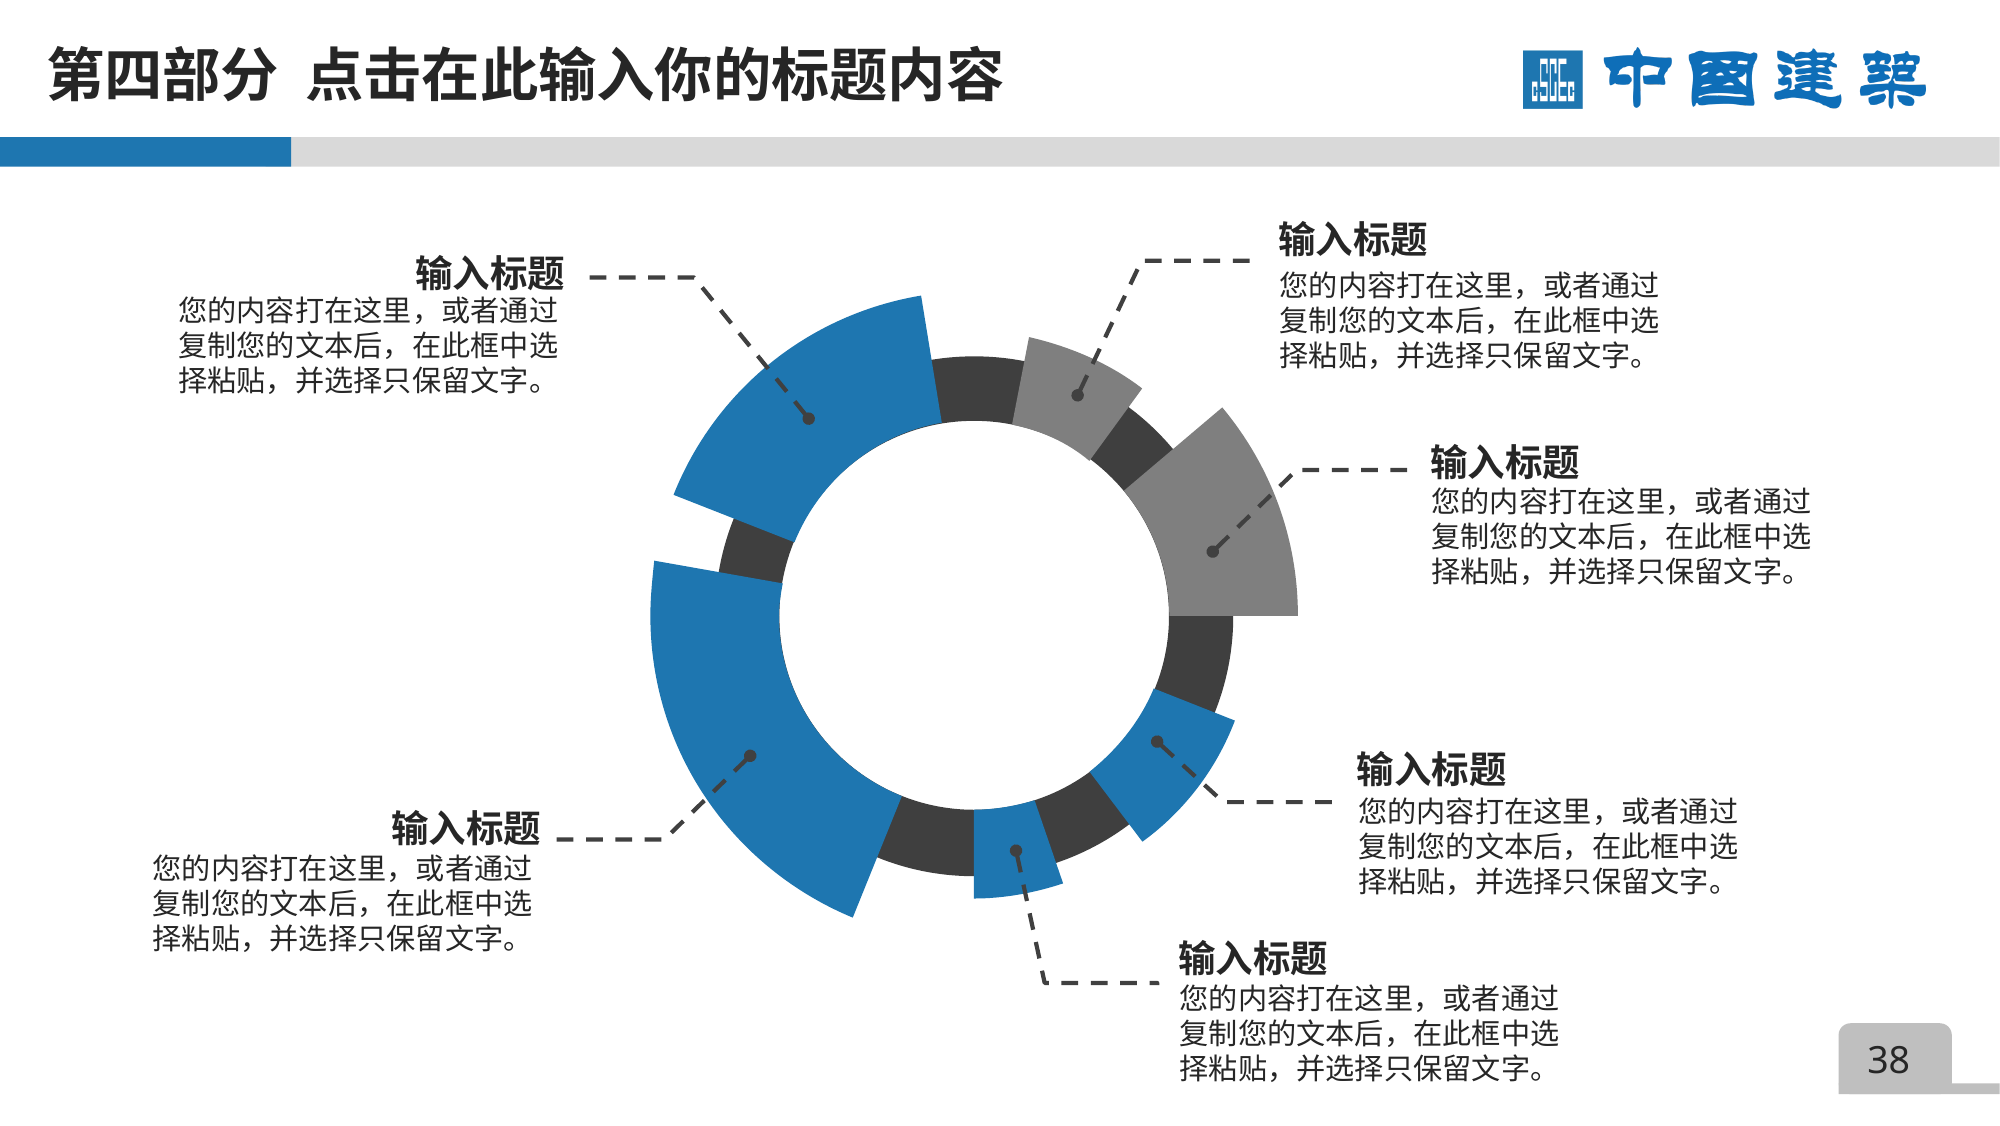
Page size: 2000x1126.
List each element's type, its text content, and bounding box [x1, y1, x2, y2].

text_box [650, 295, 1299, 918]
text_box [1212, 430, 1830, 598]
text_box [1156, 737, 1780, 908]
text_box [1015, 850, 1602, 1095]
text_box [163, 241, 809, 419]
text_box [1077, 208, 1697, 396]
text_box 第四部分 点击在此输入你的标题内容 [31, 31, 1083, 116]
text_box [137, 755, 751, 965]
picture [1523, 47, 1926, 109]
